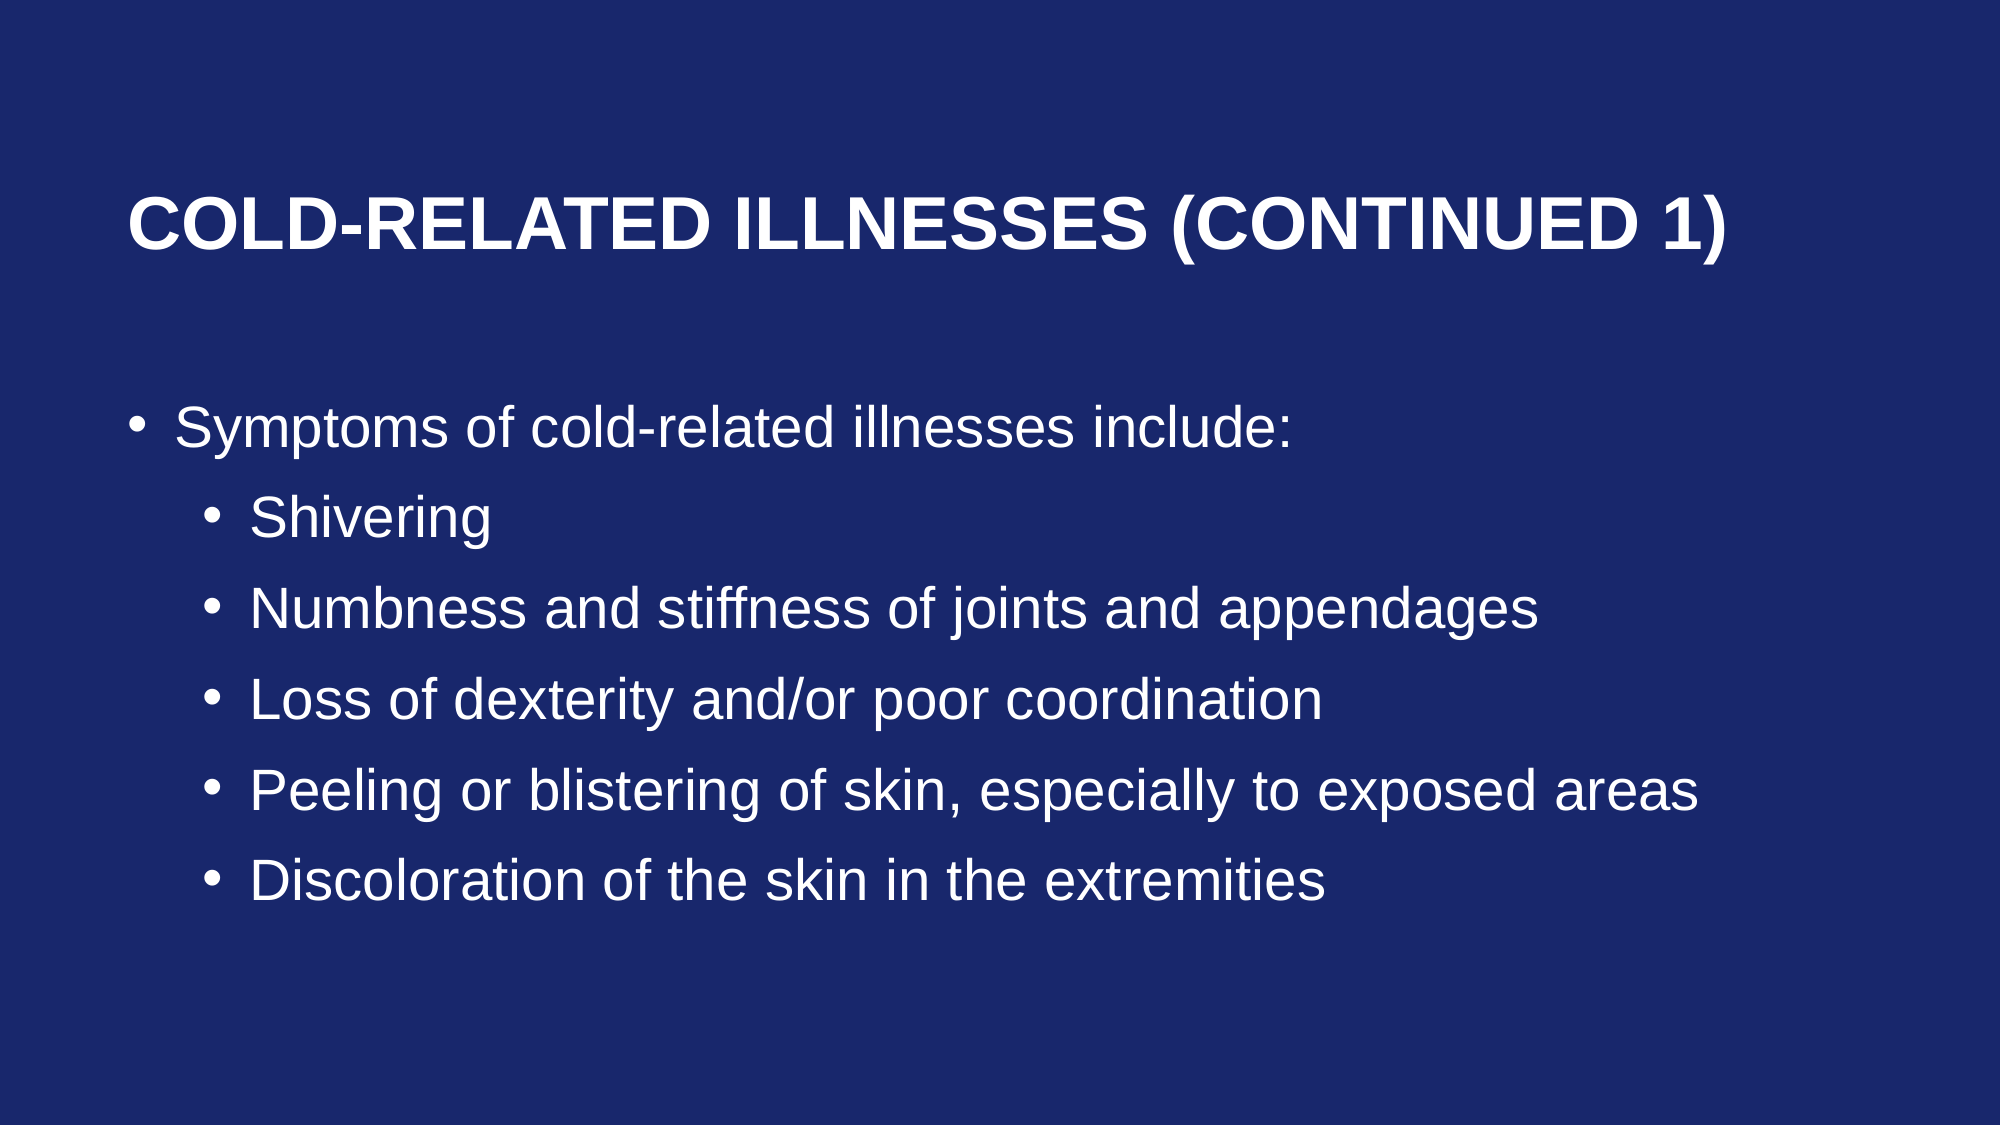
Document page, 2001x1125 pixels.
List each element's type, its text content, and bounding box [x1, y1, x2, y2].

list Symptoms of cold-related illnesses include: Shivering Numbness and stiffness of joints and appendages Loss of dexterity and/or poor coordination Peeling or blistering of skin, especially to exposed areas Discoloration of the skin in the extremities [112, 351, 1775, 950]
title Cold-related illnesses (Continued 1) [112, 99, 1775, 339]
